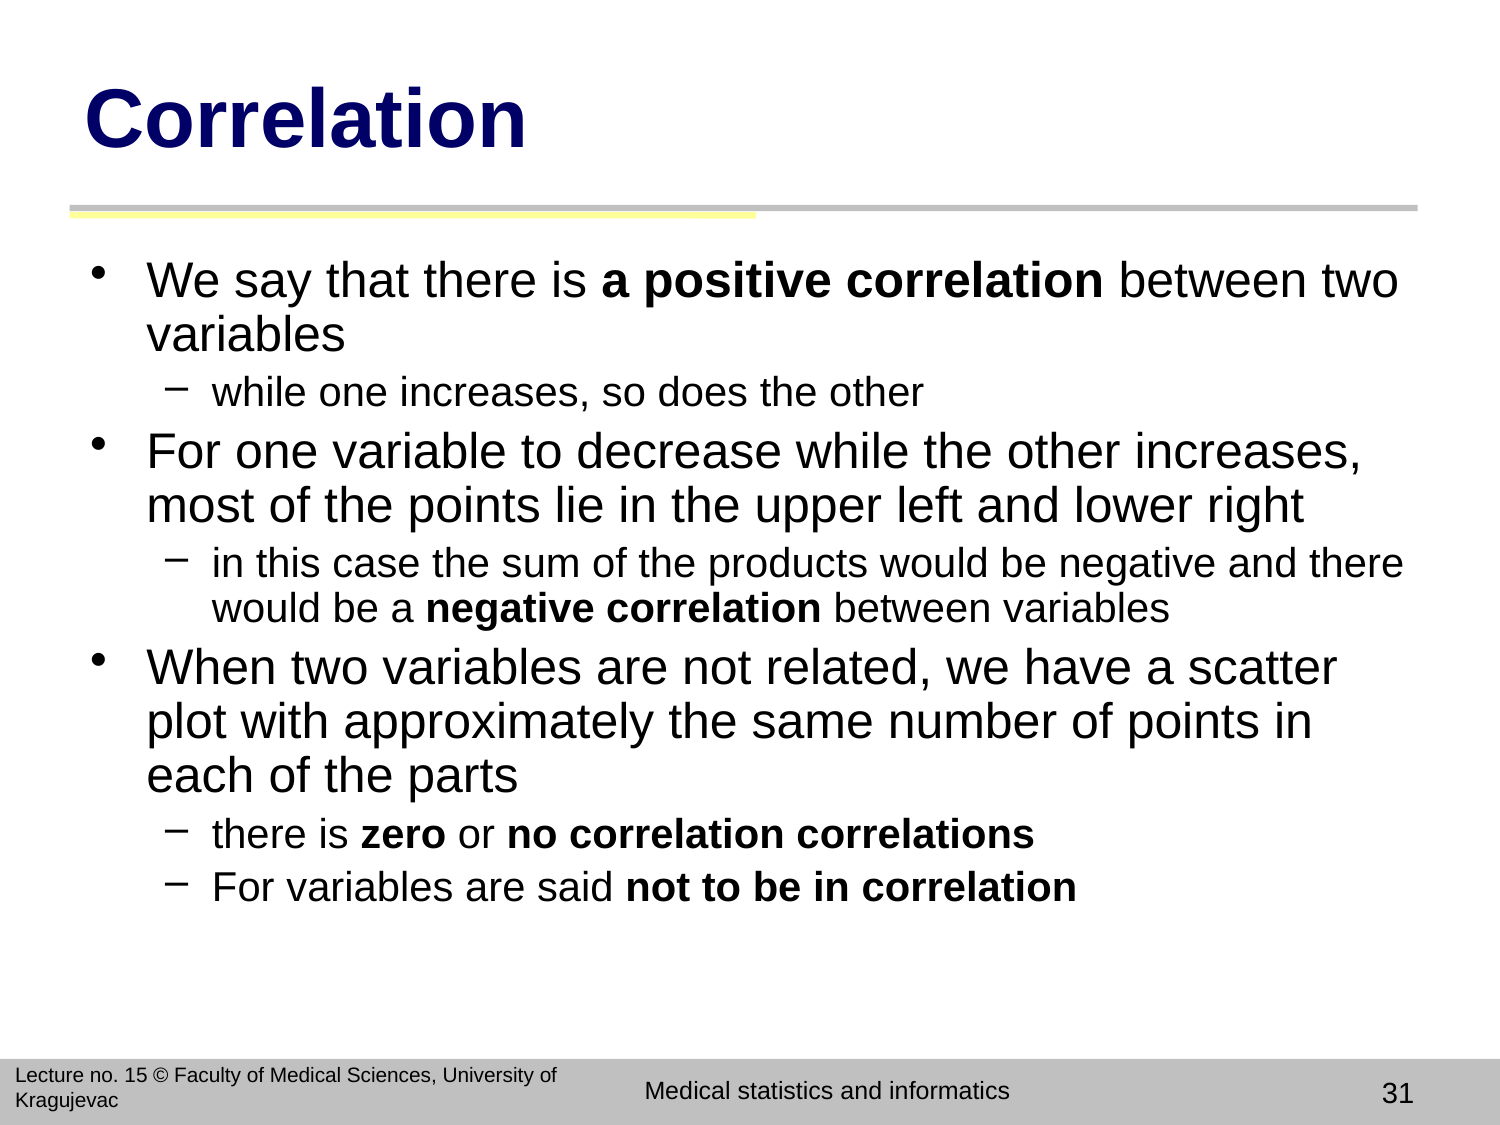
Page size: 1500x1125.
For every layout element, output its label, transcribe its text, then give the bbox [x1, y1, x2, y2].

list We say that there is a positive correlation between two variables while one increases, so does the other For one variable to decrease while the other increases, most of the points lie in the upper left and lower right in this case the sum of the products would be negative and there would be a negative correlation between variables When two variables are not related, we have a scatter plot with approximately the same number of points in each of the parts there is zero or no correlation correlations For variables are said not to be in correlation [74, 246, 1426, 1023]
footer Medical statistics and informatics [512, 1066, 1144, 1125]
title Correlation [69, 19, 1426, 208]
slide_number Lecture no. 15 © Faculty of Medical Sciences, University of Kragujevac [0, 1053, 616, 1108]
slide_number 31 [1164, 1066, 1430, 1125]
